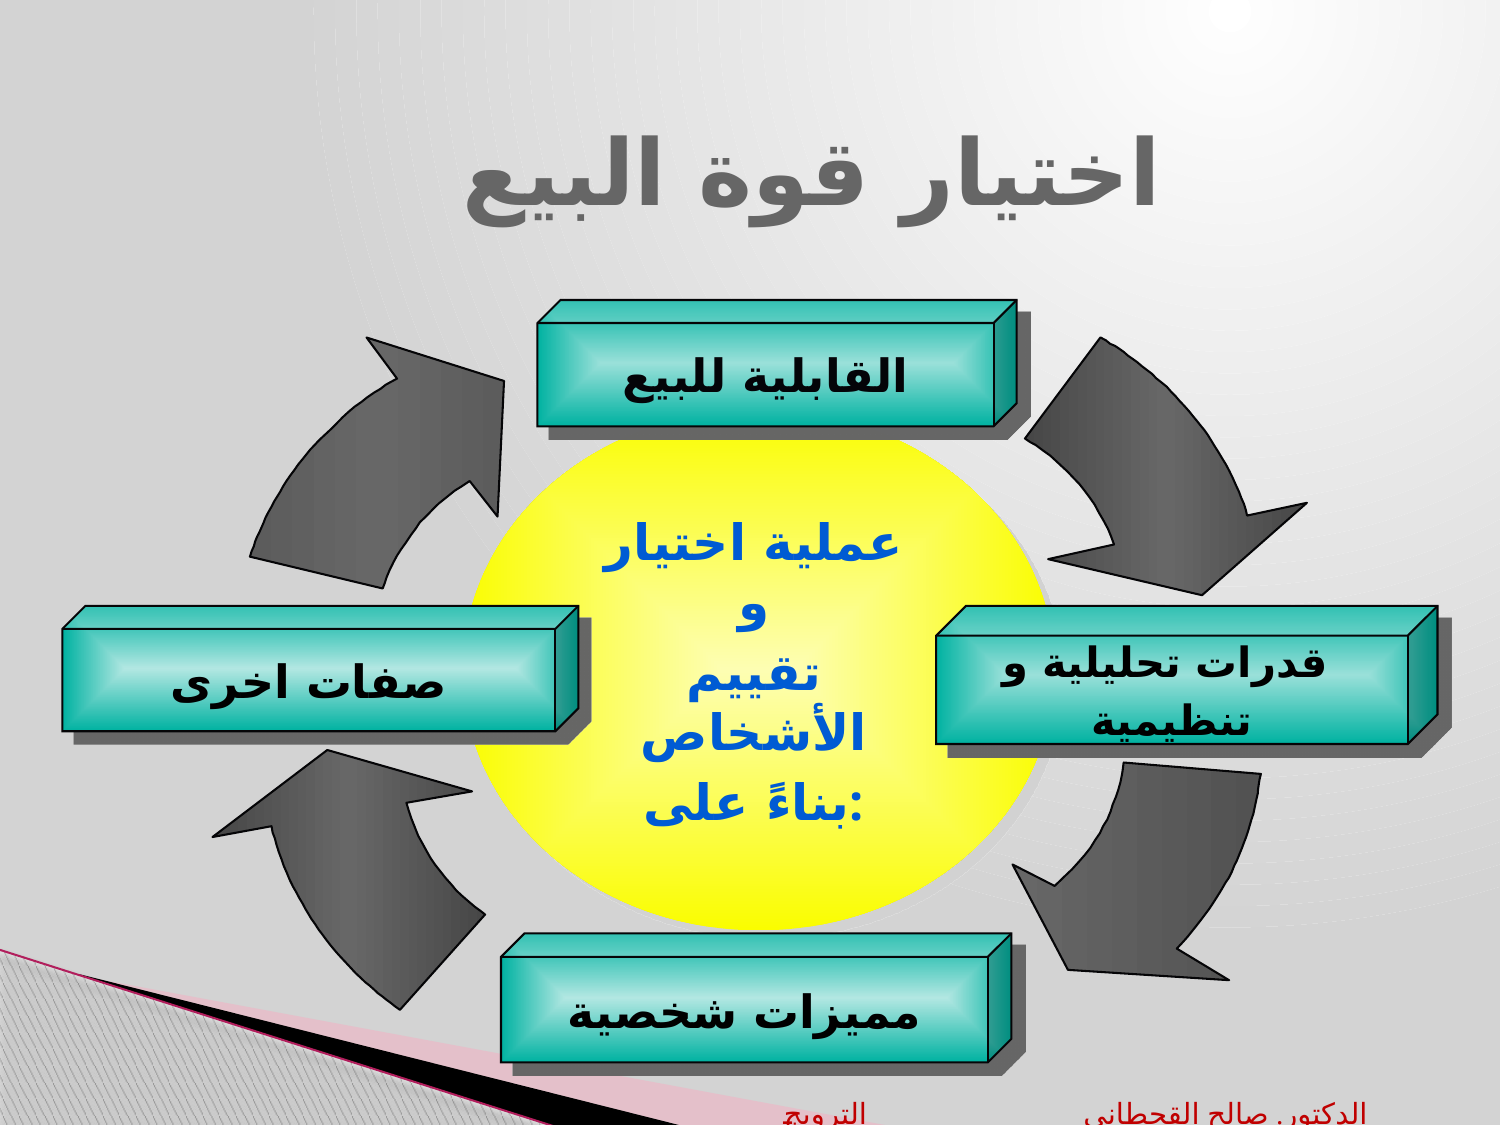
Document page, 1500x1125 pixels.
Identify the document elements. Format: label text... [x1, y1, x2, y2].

text_box [537, 300, 1016, 323]
text_box [1024, 337, 1307, 596]
text_box مميزات شخصية [501, 933, 1012, 1063]
text_box عملية اختيار و تقييم الأشخاص بناءً على: [584, 503, 923, 838]
text_box [63, 606, 578, 628]
text_box [1012, 762, 1261, 981]
text_box قدرات تحليلية و تنظيمية [936, 605, 1438, 744]
text_box القابلية للبيع [537, 299, 1017, 427]
text_box [472, 439, 1046, 931]
footer الترويج الدكتور. صالح القحطاني [585, 1083, 1383, 1125]
title اختيار قوة البيع [237, 50, 1388, 288]
text_box [249, 337, 505, 589]
text_box [936, 606, 1437, 635]
text_box [501, 933, 1010, 956]
text_box [212, 750, 486, 1010]
text_box صفات اخرى [62, 605, 579, 732]
